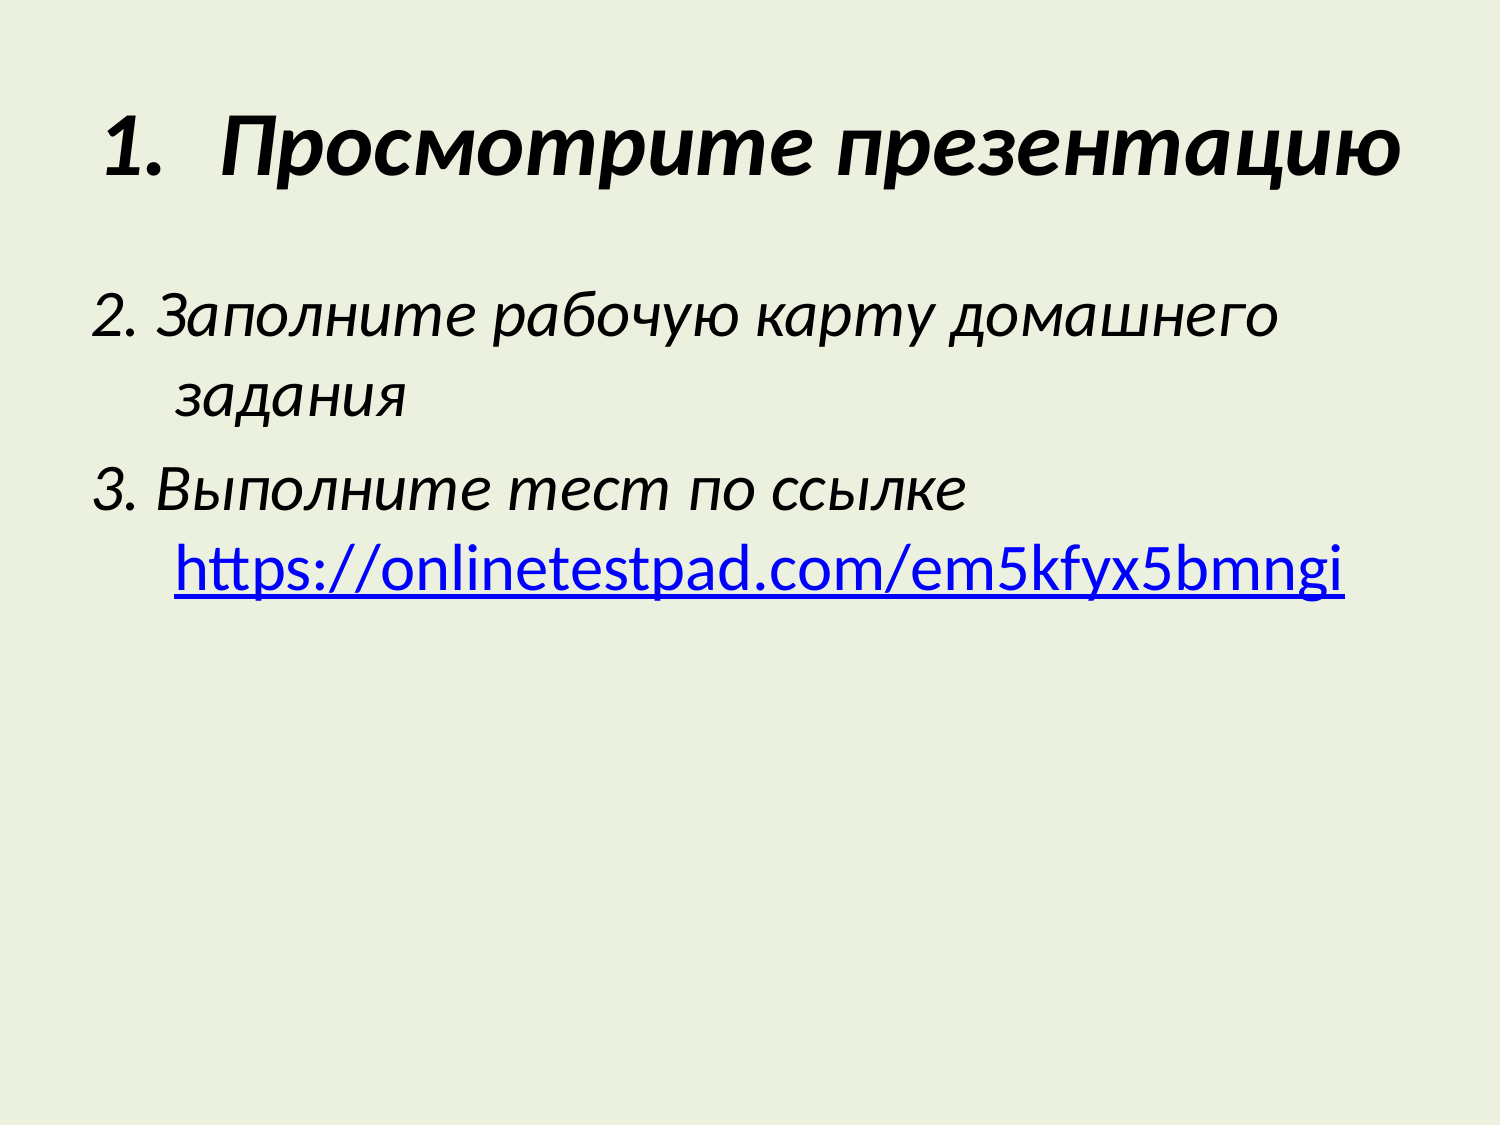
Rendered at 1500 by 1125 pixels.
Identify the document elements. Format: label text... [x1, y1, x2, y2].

title Просмотрите презентацию [75, 45, 1425, 233]
list 2. Заполните рабочую карту домашнего задания 3. Выполните тест по ссылке https://onlinetestpad.com/em5kfyx5bmngi [75, 262, 1425, 1005]
